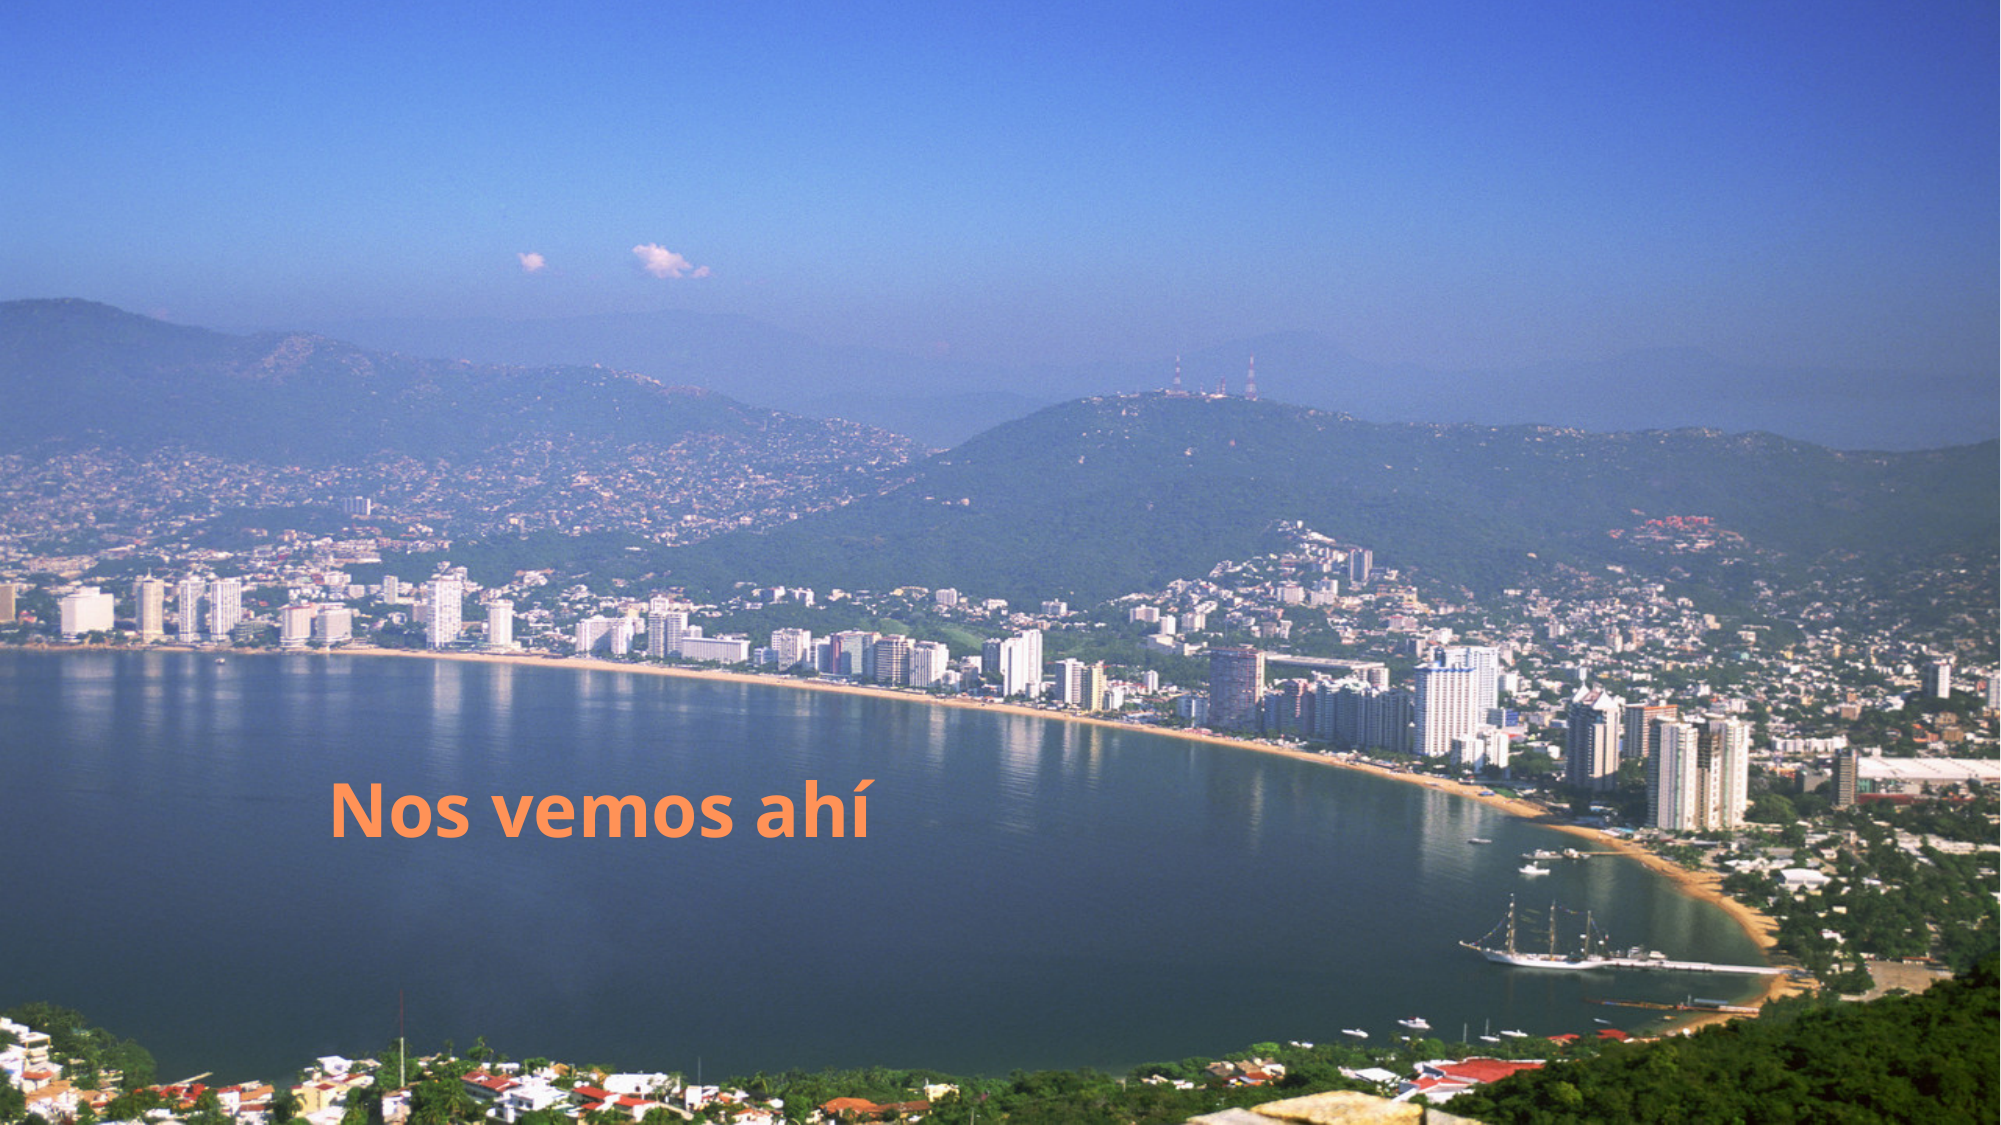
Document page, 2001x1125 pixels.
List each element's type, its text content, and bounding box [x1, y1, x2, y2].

picture [0, 0, 2001, 1125]
title Nos vemos ahí [312, 687, 980, 860]
